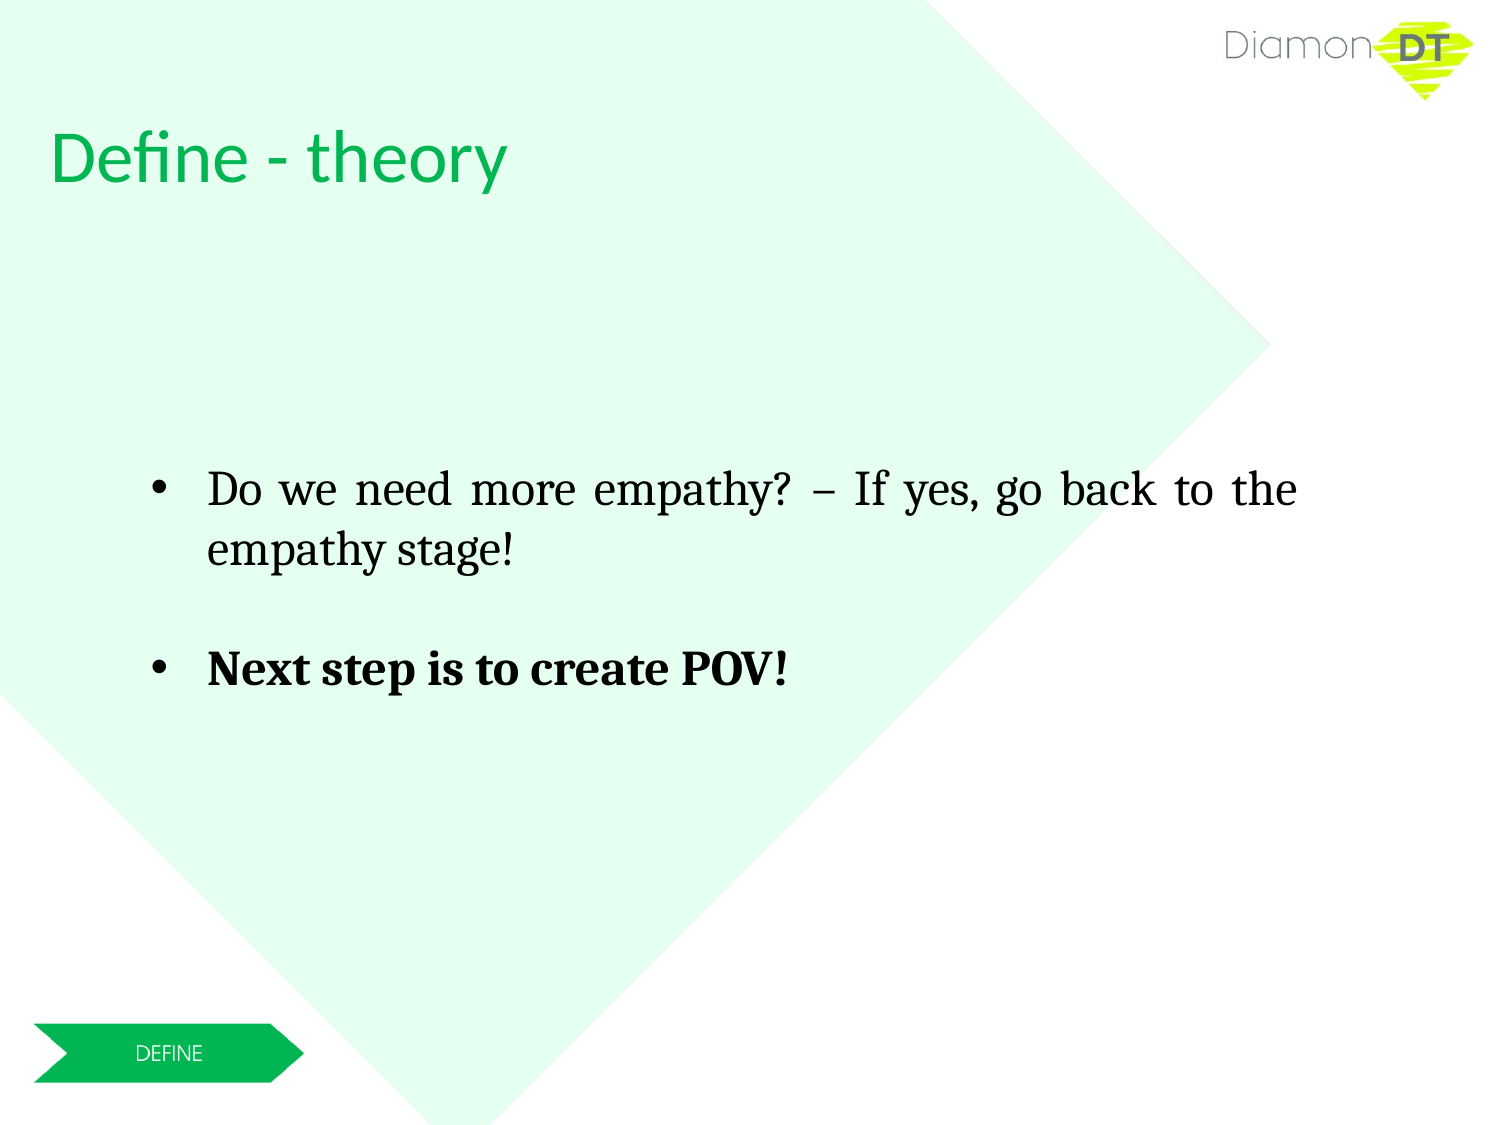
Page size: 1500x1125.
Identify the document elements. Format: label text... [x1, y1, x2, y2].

text_box Do we need more empathy? – If yes, go back to the empathy stage! Next step is to create POV! [1273, 421, 1313, 731]
picture [0, 0, 1473, 1125]
